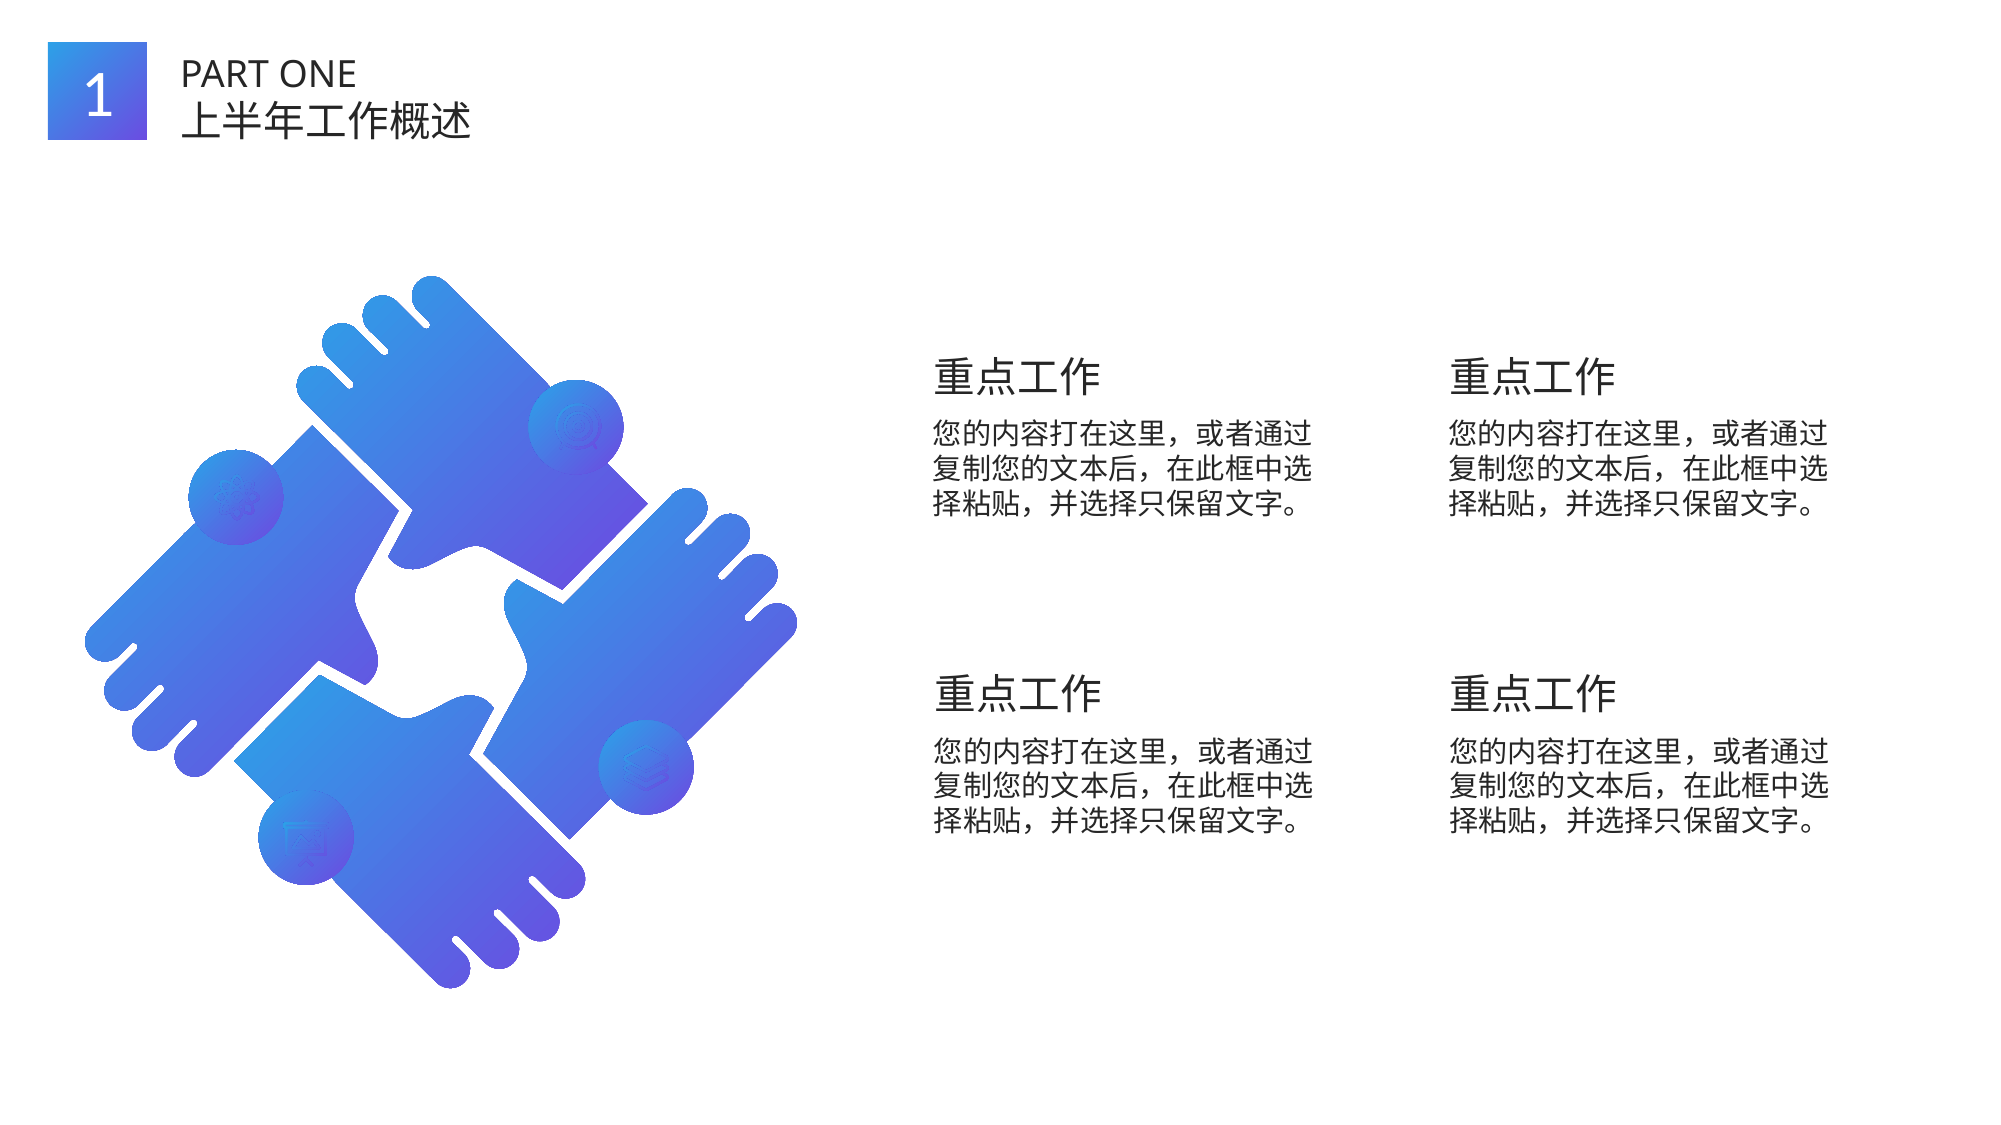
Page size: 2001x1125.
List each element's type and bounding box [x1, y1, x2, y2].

text_box [854, 357, 1338, 495]
text_box [47, 42, 517, 153]
text_box [1370, 674, 1854, 935]
text_box [1369, 357, 1854, 495]
text_box [855, 674, 1339, 935]
text_box [85, 276, 797, 989]
